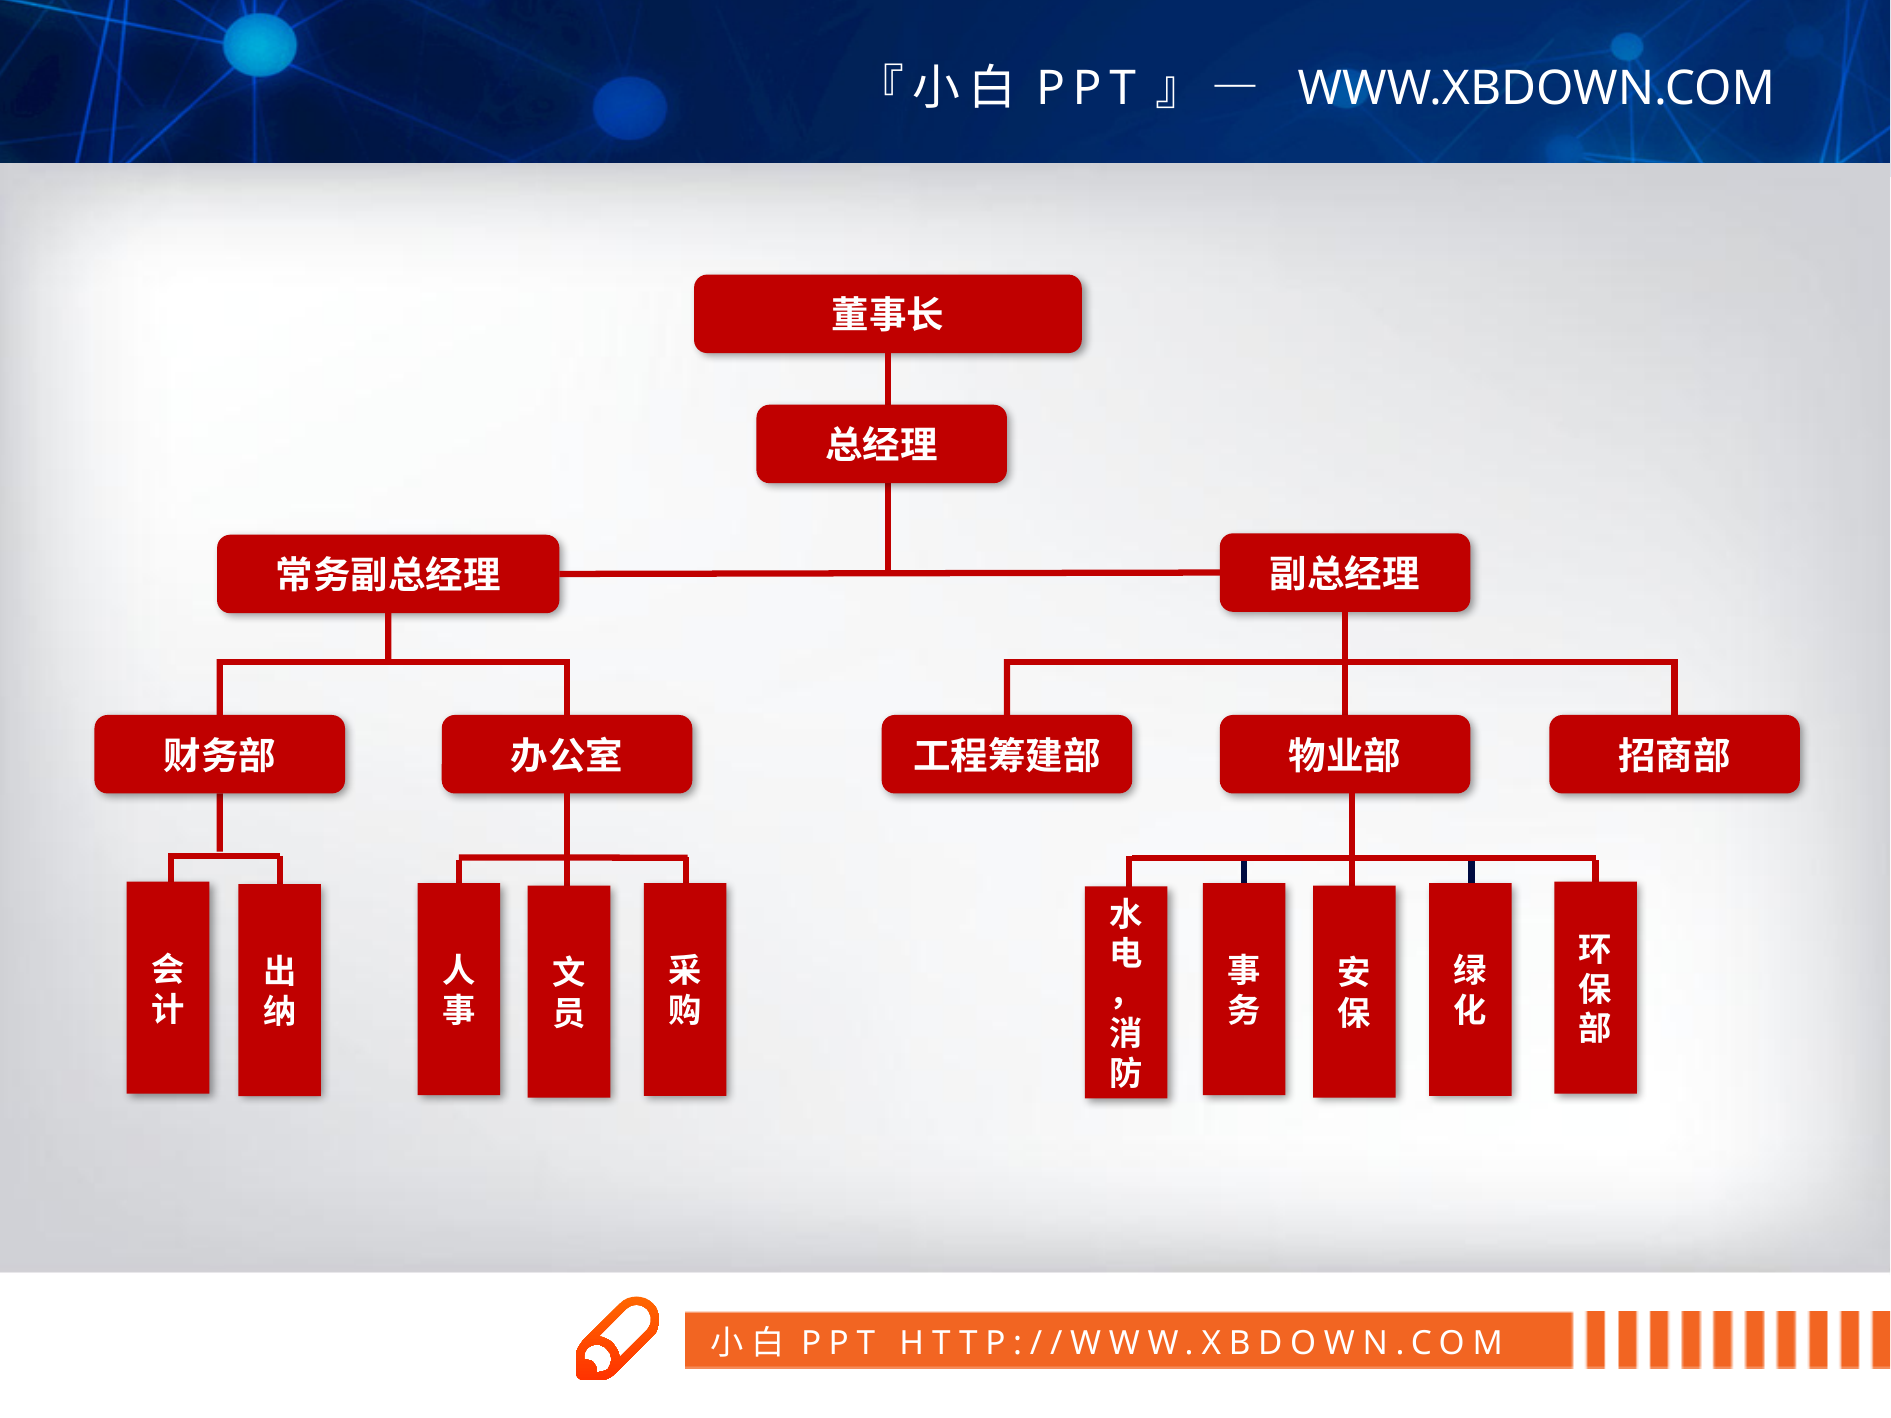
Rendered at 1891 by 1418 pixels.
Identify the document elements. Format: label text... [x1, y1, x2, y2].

text_box 董事长 [691, 272, 1084, 356]
text_box 副总经理 [1217, 531, 1473, 614]
text_box 安保 [1311, 884, 1398, 1100]
text_box 总经理 [754, 402, 883, 486]
text_box 财务部 [92, 712, 348, 796]
text_box 出纳 [236, 882, 323, 1098]
text_box 事务 [1201, 881, 1288, 1097]
picture [685, 1311, 1891, 1369]
text_box 常务副总经理 [214, 532, 562, 616]
text_box 绿化 [1427, 881, 1514, 1098]
text_box 招商部 [1547, 712, 1802, 796]
text_box 人事 [415, 881, 502, 1097]
text_box 水电，消防 [1083, 884, 1169, 1101]
text_box 会计 [125, 880, 211, 1096]
text_box 采购 [642, 881, 728, 1098]
text_box 文员 [526, 884, 612, 1100]
text_box 环保部 [1552, 880, 1639, 1096]
text_box 总经理 [893, 402, 1010, 486]
text_box 工程筹建部 [879, 712, 1135, 796]
text_box 办公室 [439, 712, 695, 796]
text_box 物业部 [1217, 712, 1473, 796]
picture [0, 0, 1891, 1275]
